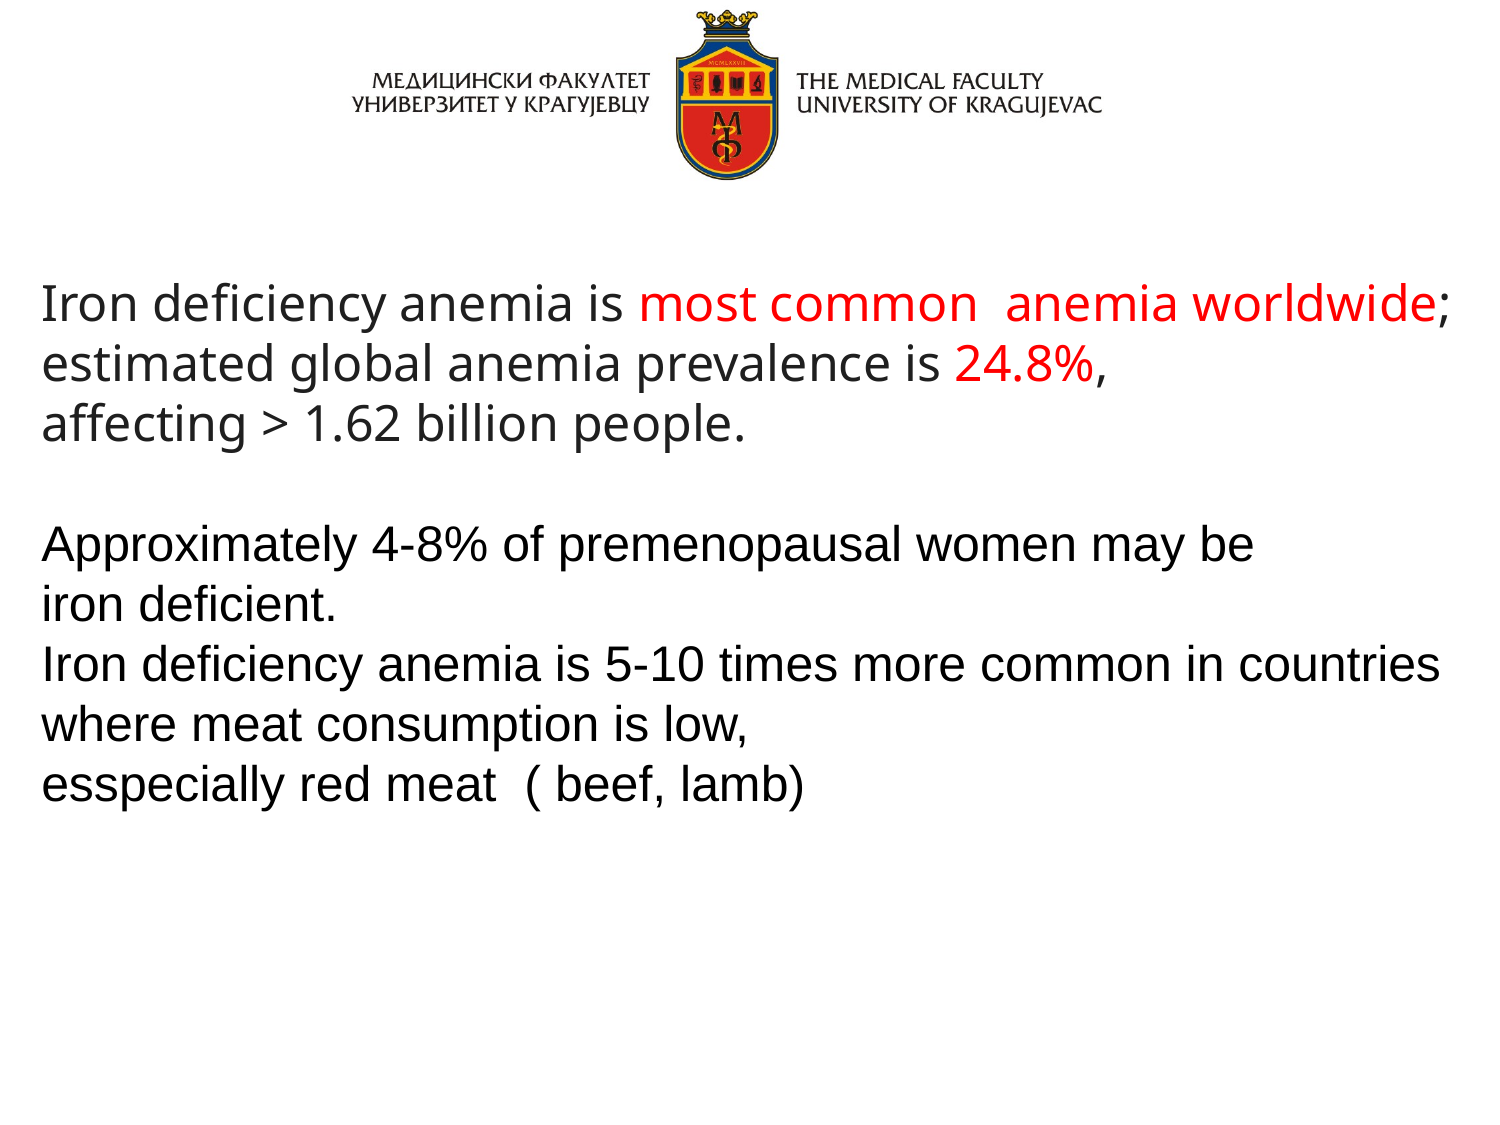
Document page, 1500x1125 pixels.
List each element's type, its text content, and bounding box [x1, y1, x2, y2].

list Iron deficiency anemia is most common anemia worldwide; estimated global anemia prevalence is 24.8%, affecting > 1.62 billion people. Approximately 4-8% of premenopausal women may be iron deficient. Iron deficiency anemia is 5-10 times more common in countries where meat consumption is low, esspecially red meat ( beef, lamb) [41, 270, 1471, 932]
picture [328, 0, 1125, 191]
